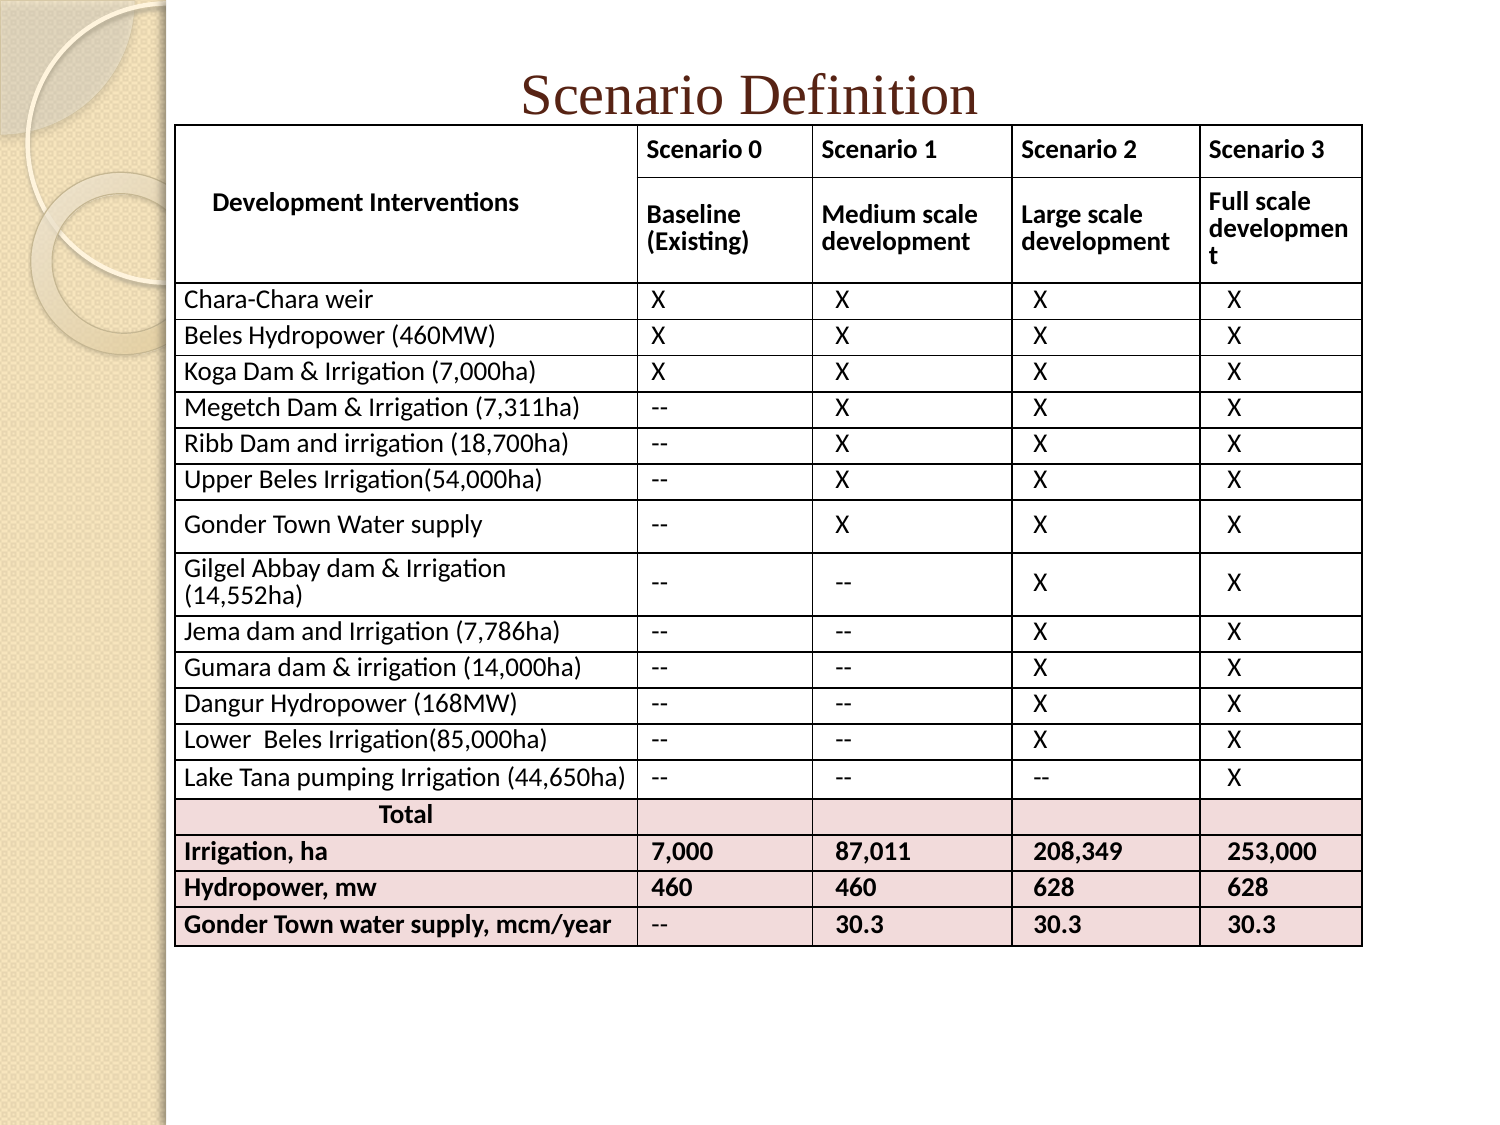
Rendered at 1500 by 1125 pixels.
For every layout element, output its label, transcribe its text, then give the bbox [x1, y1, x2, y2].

table_cell Gonder Town Water supply [176, 501, 637, 552]
table_cell Upper Beles Irrigation(54,000ha) [176, 465, 637, 499]
table_cell -- [638, 429, 812, 463]
table_cell X [1013, 320, 1199, 355]
table_cell 628 [1201, 872, 1361, 906]
table_cell 460 [638, 872, 812, 906]
table_cell X [813, 284, 1011, 319]
table_cell X [1013, 725, 1199, 759]
table_cell -- [813, 689, 1011, 723]
table_cell Dangur Hydropower (168MW) [176, 689, 637, 723]
table_cell -- [638, 725, 812, 759]
table_cell X [1201, 725, 1361, 759]
table_cell Ribb Dam and irrigation (18,700ha) [176, 429, 637, 463]
table_cell X [1013, 429, 1199, 463]
table_cell -- [638, 689, 812, 723]
table_cell [638, 800, 812, 834]
table_cell 7,000 [638, 836, 812, 870]
table_cell X [638, 320, 812, 355]
table_cell X [813, 465, 1011, 499]
table_cell 628 [1013, 872, 1199, 906]
table_cell X [1013, 284, 1199, 319]
table_cell X [1201, 617, 1361, 651]
table_cell X [1201, 320, 1361, 355]
table_cell Irrigation, ha [176, 836, 637, 870]
table_cell -- [638, 617, 812, 651]
table_cell Jema dam and Irrigation (7,786ha) [176, 617, 637, 651]
table_cell Chara-Chara weir [176, 284, 637, 319]
table_cell 460 [813, 872, 1011, 906]
table_cell X [1201, 429, 1361, 463]
table_cell -- [638, 761, 812, 798]
table_cell Gonder Town water supply, mcm/year [176, 908, 637, 945]
table_cell X [1201, 465, 1361, 499]
table_cell Large scale development [1013, 178, 1199, 282]
table_cell X [1013, 653, 1199, 687]
table_cell -- [638, 554, 812, 615]
table_cell X [813, 320, 1011, 355]
table_cell X [813, 393, 1011, 427]
table_cell X [1013, 465, 1199, 499]
table_cell -- [813, 617, 1011, 651]
table_cell X [1201, 689, 1361, 723]
table_cell -- [813, 554, 1011, 615]
table_cell X [1013, 393, 1199, 427]
table_cell X [1013, 501, 1199, 552]
table_cell -- [813, 761, 1011, 798]
table_cell X [1201, 761, 1361, 798]
table_cell -- [638, 501, 812, 552]
table_cell Megetch Dam & Irrigation (7,311ha) [176, 393, 637, 427]
table_cell X [638, 284, 812, 319]
table_cell X [813, 501, 1011, 552]
table_cell 30.3 [1201, 908, 1361, 945]
table_cell [813, 800, 1011, 834]
table_cell -- [638, 653, 812, 687]
table_cell -- [638, 465, 812, 499]
table_cell Lake Tana pumping Irrigation (44,650ha) [176, 761, 637, 798]
table_cell -- [813, 725, 1011, 759]
table_cell Lower Beles Irrigation(85,000ha) [176, 725, 637, 759]
table_cell -- [813, 653, 1011, 687]
table_cell 30.3 [813, 908, 1011, 945]
table_header Scenario 3 [1201, 126, 1361, 177]
table_header Scenario 2 [1013, 126, 1199, 177]
table_cell 87,011 [813, 836, 1011, 870]
table_cell X [813, 429, 1011, 463]
table_cell X [1013, 617, 1199, 651]
table_cell Beles Hydropower (460MW) [176, 320, 637, 355]
table_cell X [1201, 554, 1361, 615]
table_cell -- [638, 393, 812, 427]
table_cell -- [1013, 761, 1199, 798]
table_cell Baseline (Existing) [638, 178, 812, 282]
table_cell X [1201, 393, 1361, 427]
table_cell Gumara dam & irrigation (14,000ha) [176, 653, 637, 687]
table_cell Gilgel Abbay dam & Irrigation (14,552ha) [176, 554, 637, 615]
table_cell 253,000 [1201, 836, 1361, 870]
table_cell 208,349 [1013, 836, 1199, 870]
table_cell X [1013, 554, 1199, 615]
table_cell Full scale development [1201, 178, 1361, 282]
table_cell Total [176, 800, 637, 834]
table_cell X [1013, 689, 1199, 723]
table_header Scenario 0 [638, 126, 812, 177]
table_cell Hydropower, mw [176, 872, 637, 906]
table_cell Koga Dam & Irrigation (7,000ha) [176, 356, 637, 391]
table_cell -- [638, 908, 812, 945]
table_cell X [1201, 501, 1361, 552]
table_cell [1201, 800, 1361, 834]
title Scenario Definition [75, 45, 1425, 138]
table_cell Medium scale development [813, 178, 1011, 282]
table_cell [1013, 800, 1199, 834]
table_cell X [1201, 653, 1361, 687]
table_cell X [1201, 356, 1361, 391]
table_header Development Interventions [176, 126, 637, 282]
table_cell 30.3 [1013, 908, 1199, 945]
table_cell X [1201, 284, 1361, 319]
table_header Scenario 1 [813, 126, 1011, 177]
table_cell X [1013, 356, 1199, 391]
table_cell X [638, 356, 812, 391]
table_cell X [813, 356, 1011, 391]
